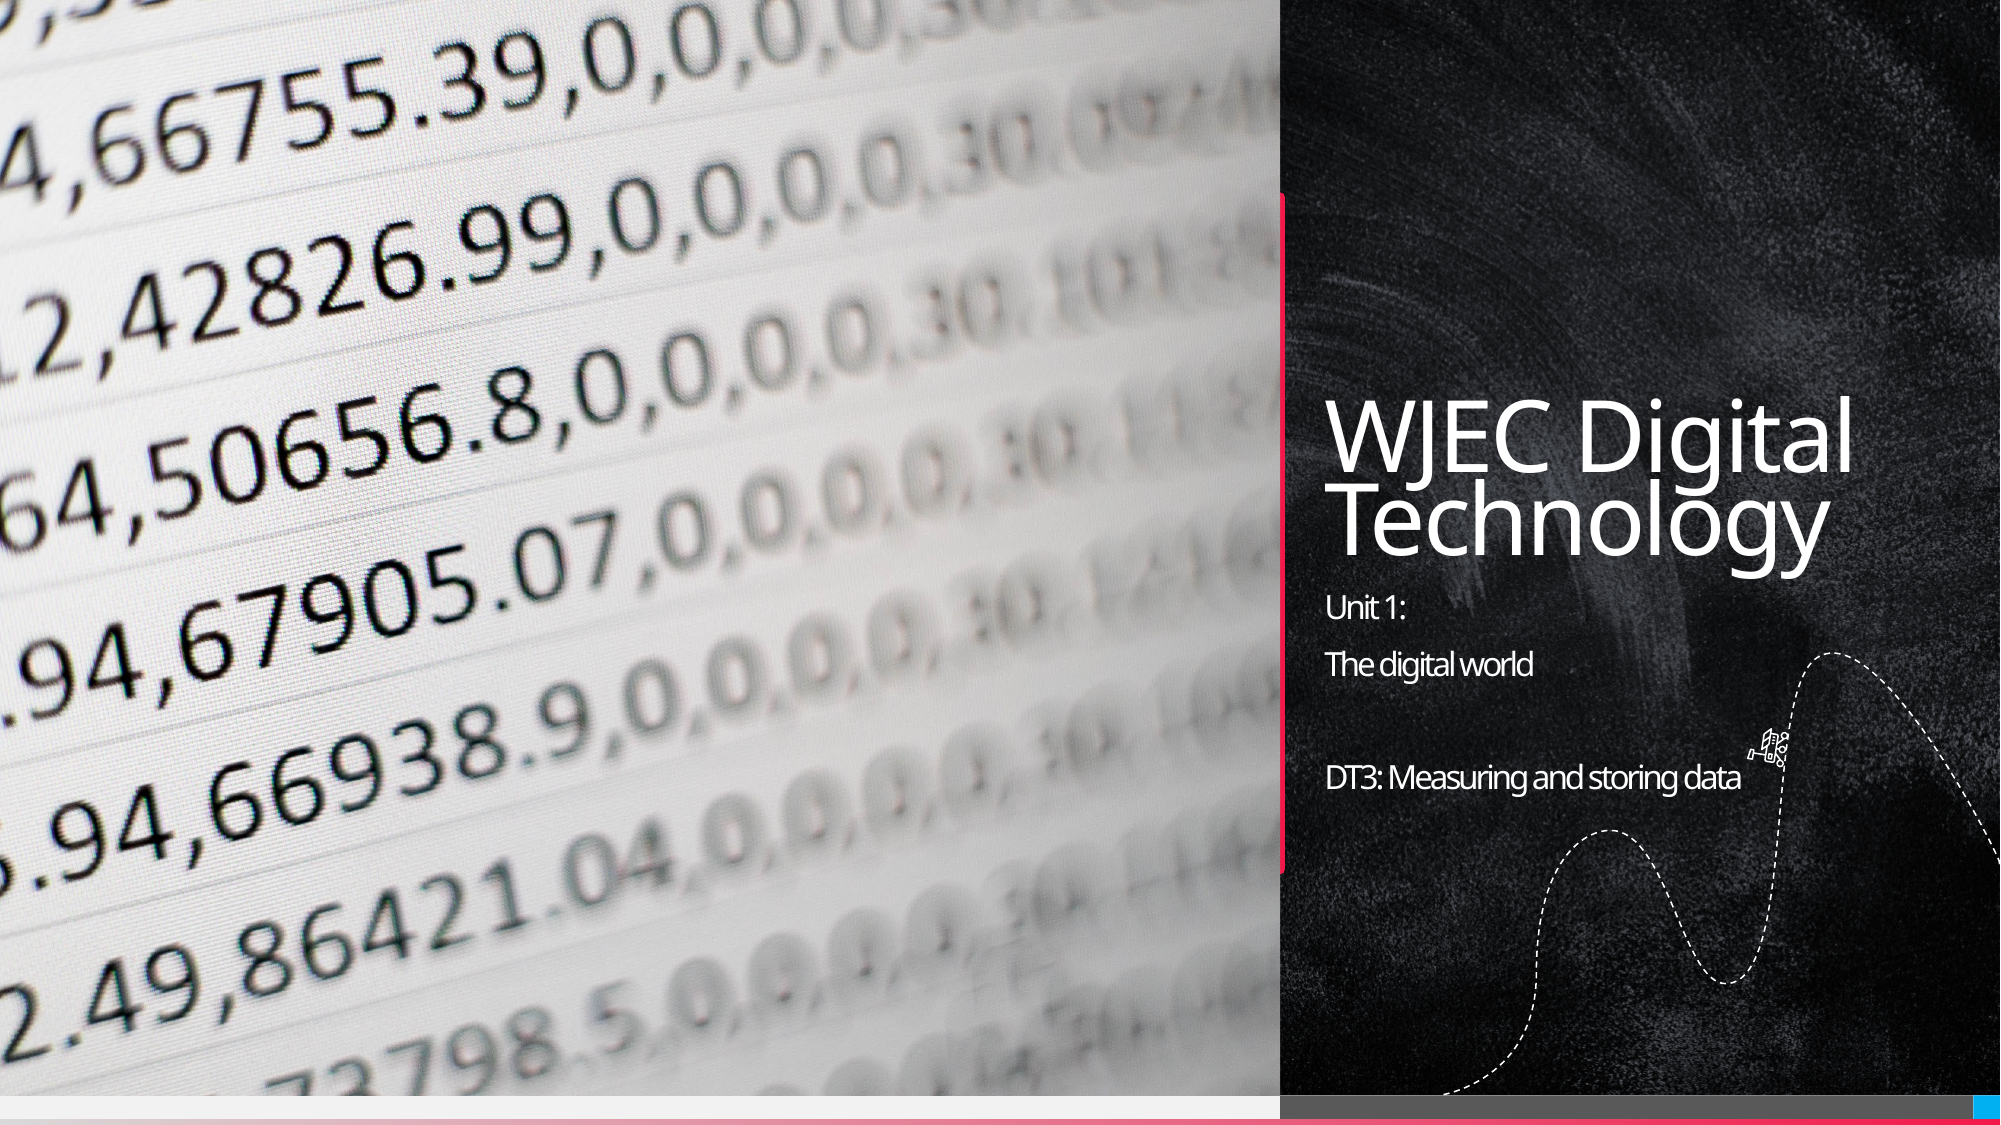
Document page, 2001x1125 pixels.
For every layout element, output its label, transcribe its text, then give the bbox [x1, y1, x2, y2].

picture [0, 0, 1281, 1096]
subtitle Unit 1: The digital world DT3: Measuring and storing data [1324, 590, 1941, 853]
text_box [1746, 728, 1789, 768]
title WJEC Digital Technology [1324, 321, 1942, 576]
